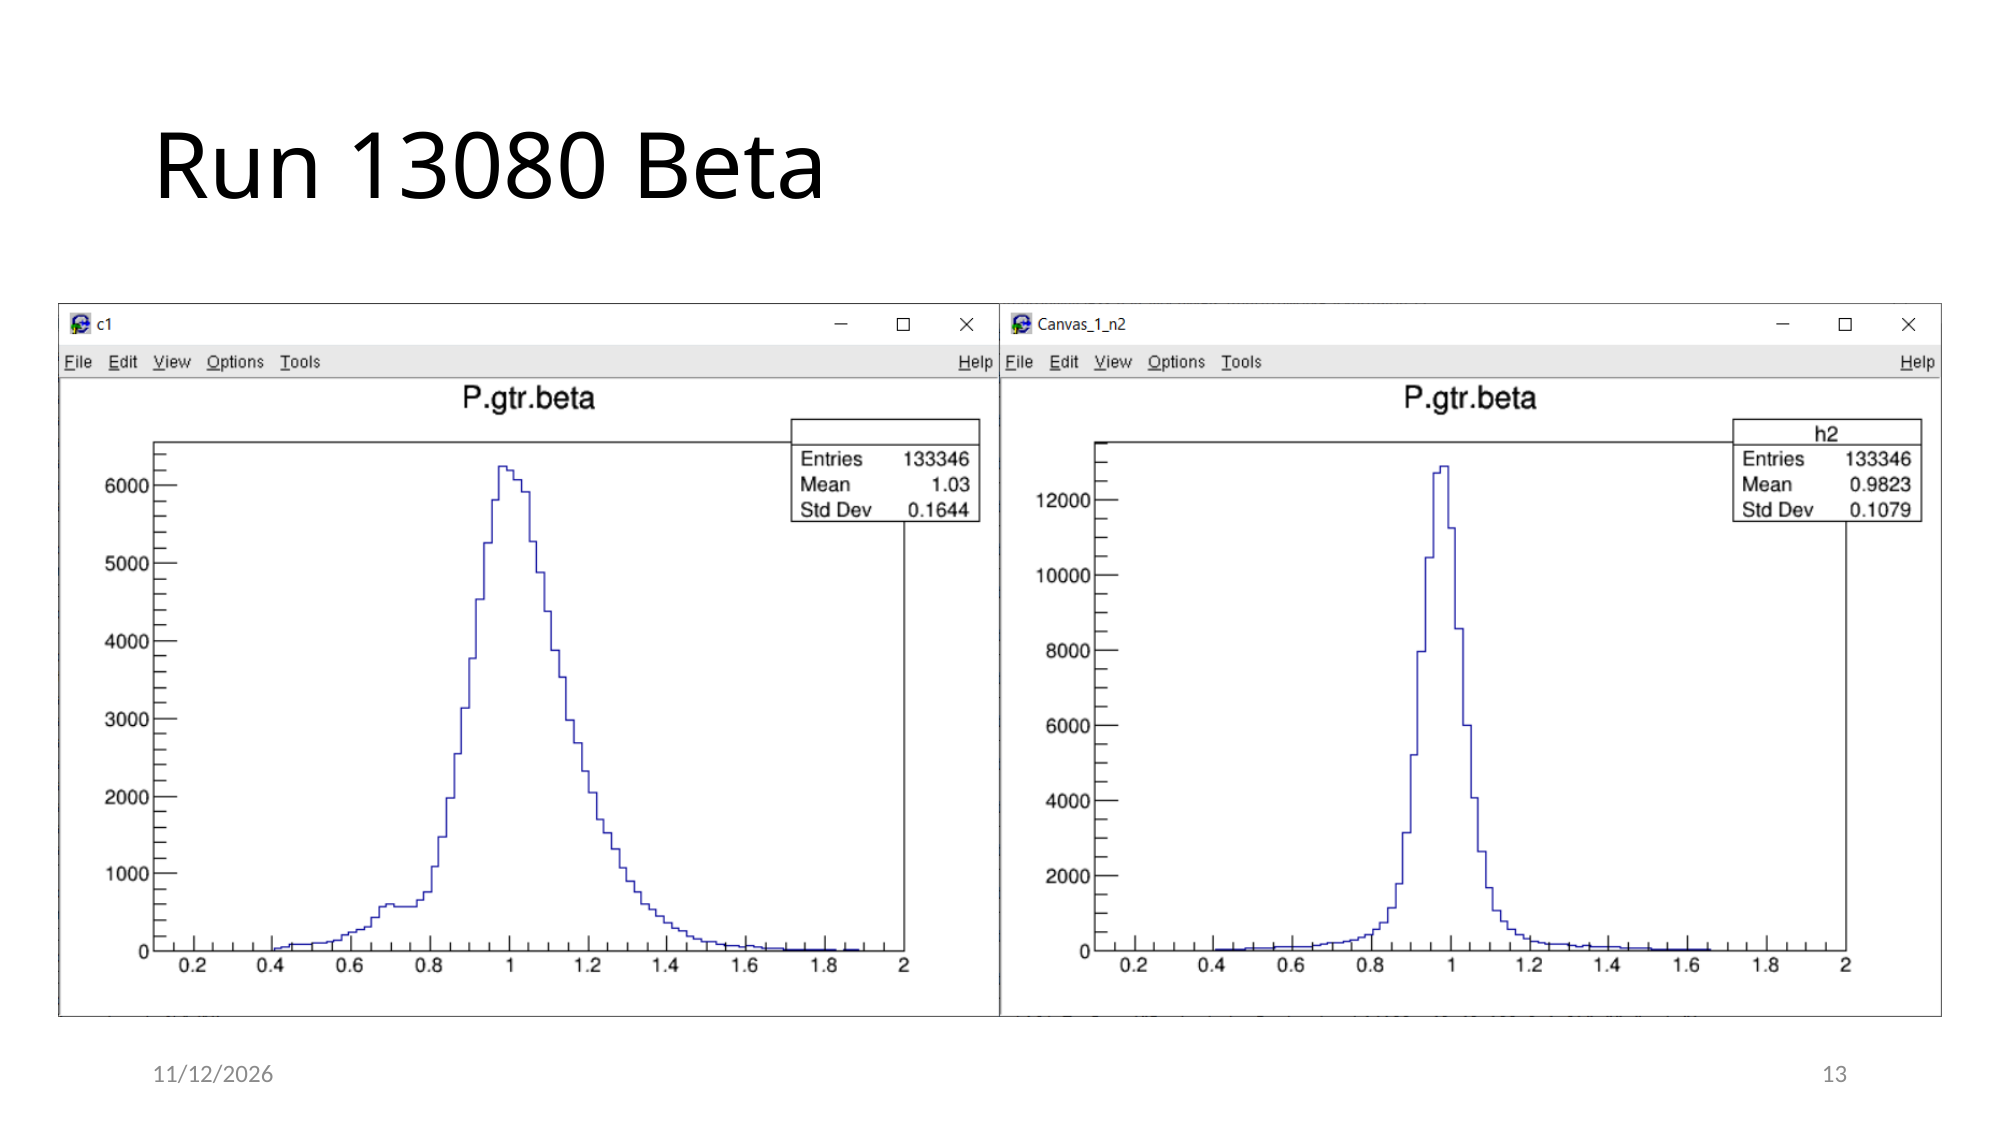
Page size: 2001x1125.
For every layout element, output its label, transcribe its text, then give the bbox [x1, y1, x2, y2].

picture [999, 303, 1942, 1017]
title Run 13080 Beta [137, 59, 1863, 278]
slide_number 13 [1412, 1042, 1863, 1103]
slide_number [137, 1042, 588, 1103]
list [58, 303, 999, 1017]
